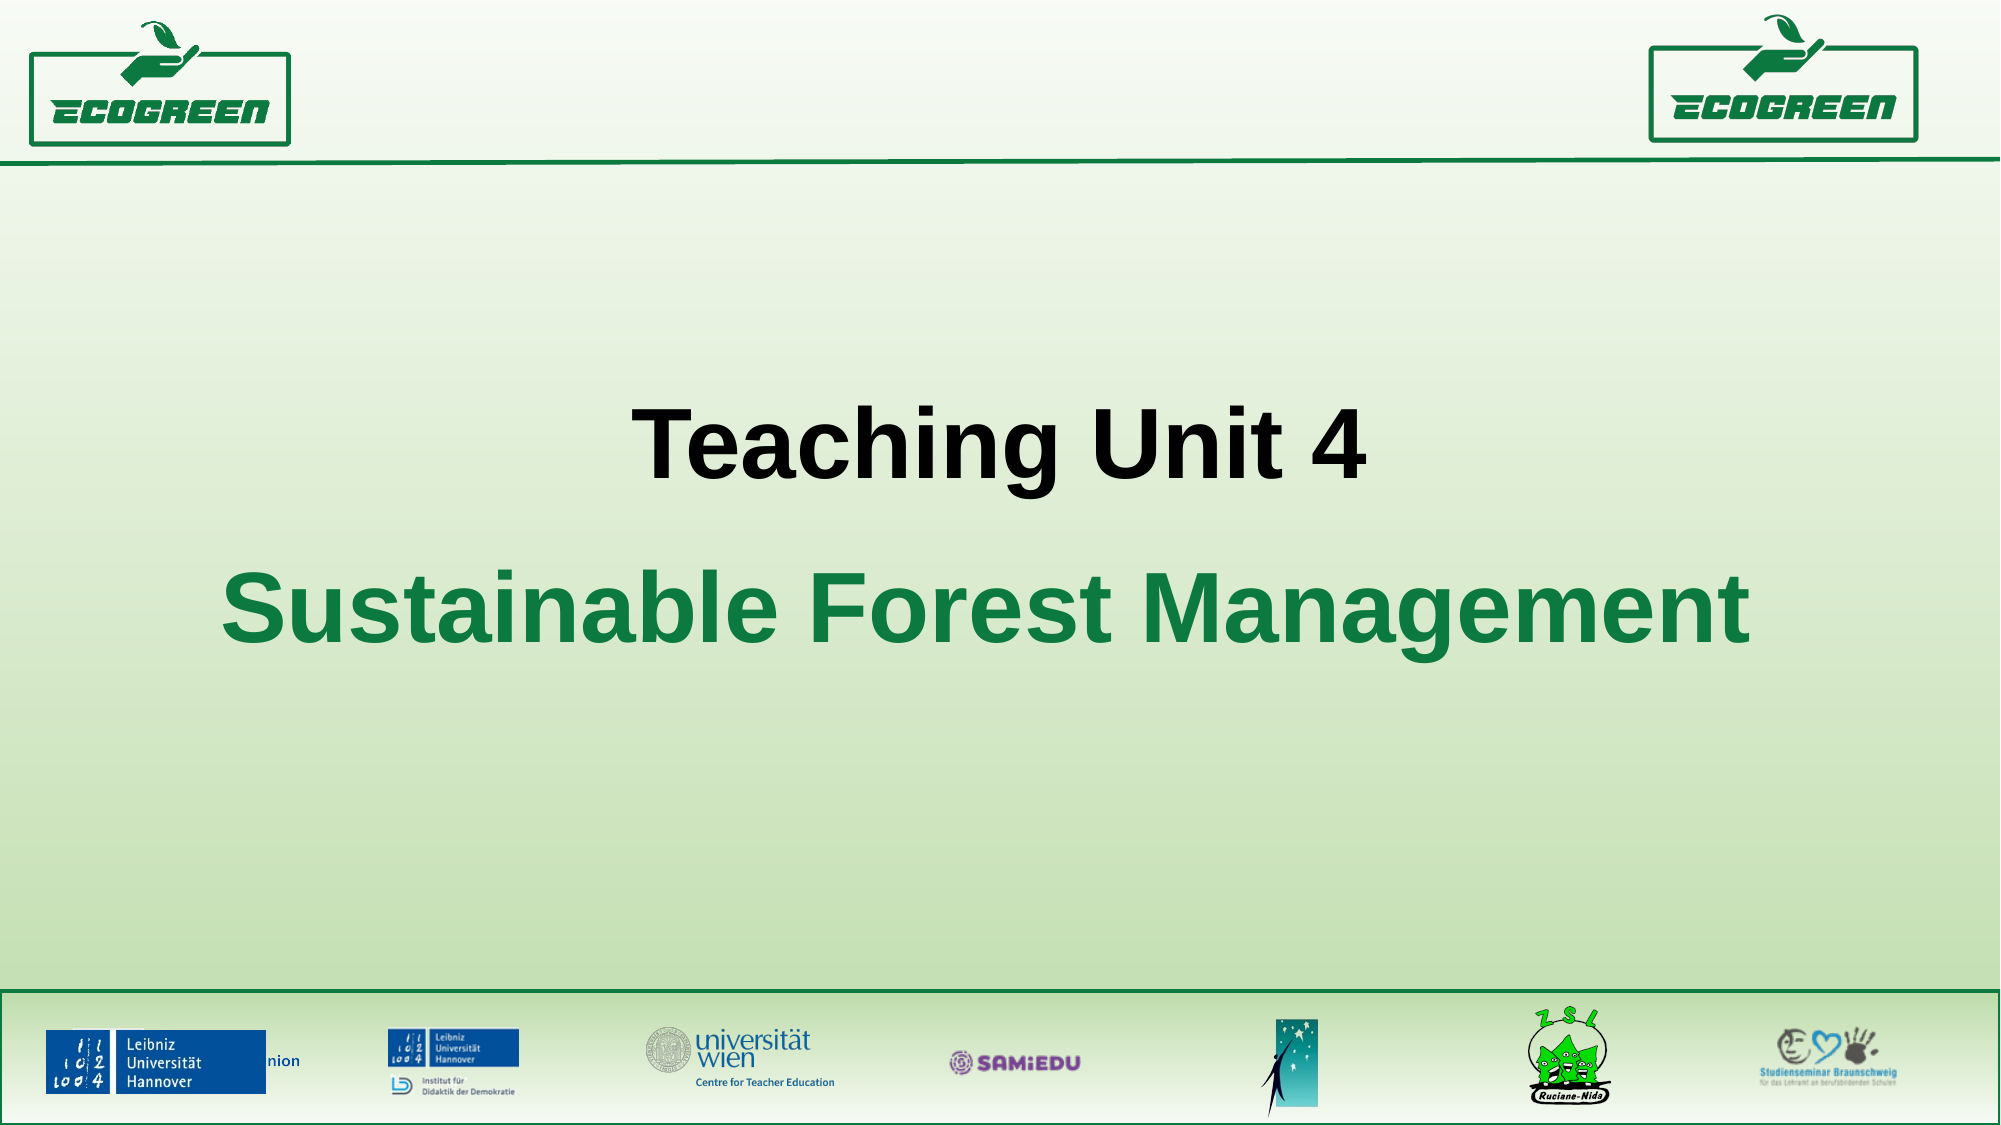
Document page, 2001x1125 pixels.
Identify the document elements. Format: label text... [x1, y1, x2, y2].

picture [1528, 1006, 1611, 1105]
picture [19, 0, 300, 168]
picture [1639, 0, 1928, 157]
picture [388, 1022, 519, 1103]
picture [945, 1047, 1087, 1079]
picture [46, 1027, 317, 1094]
picture [1259, 1018, 1330, 1125]
picture [646, 1027, 834, 1086]
text_box Teaching Unit 4 Sustainable Forest Management [184, 487, 1815, 824]
picture [1755, 1022, 1902, 1091]
